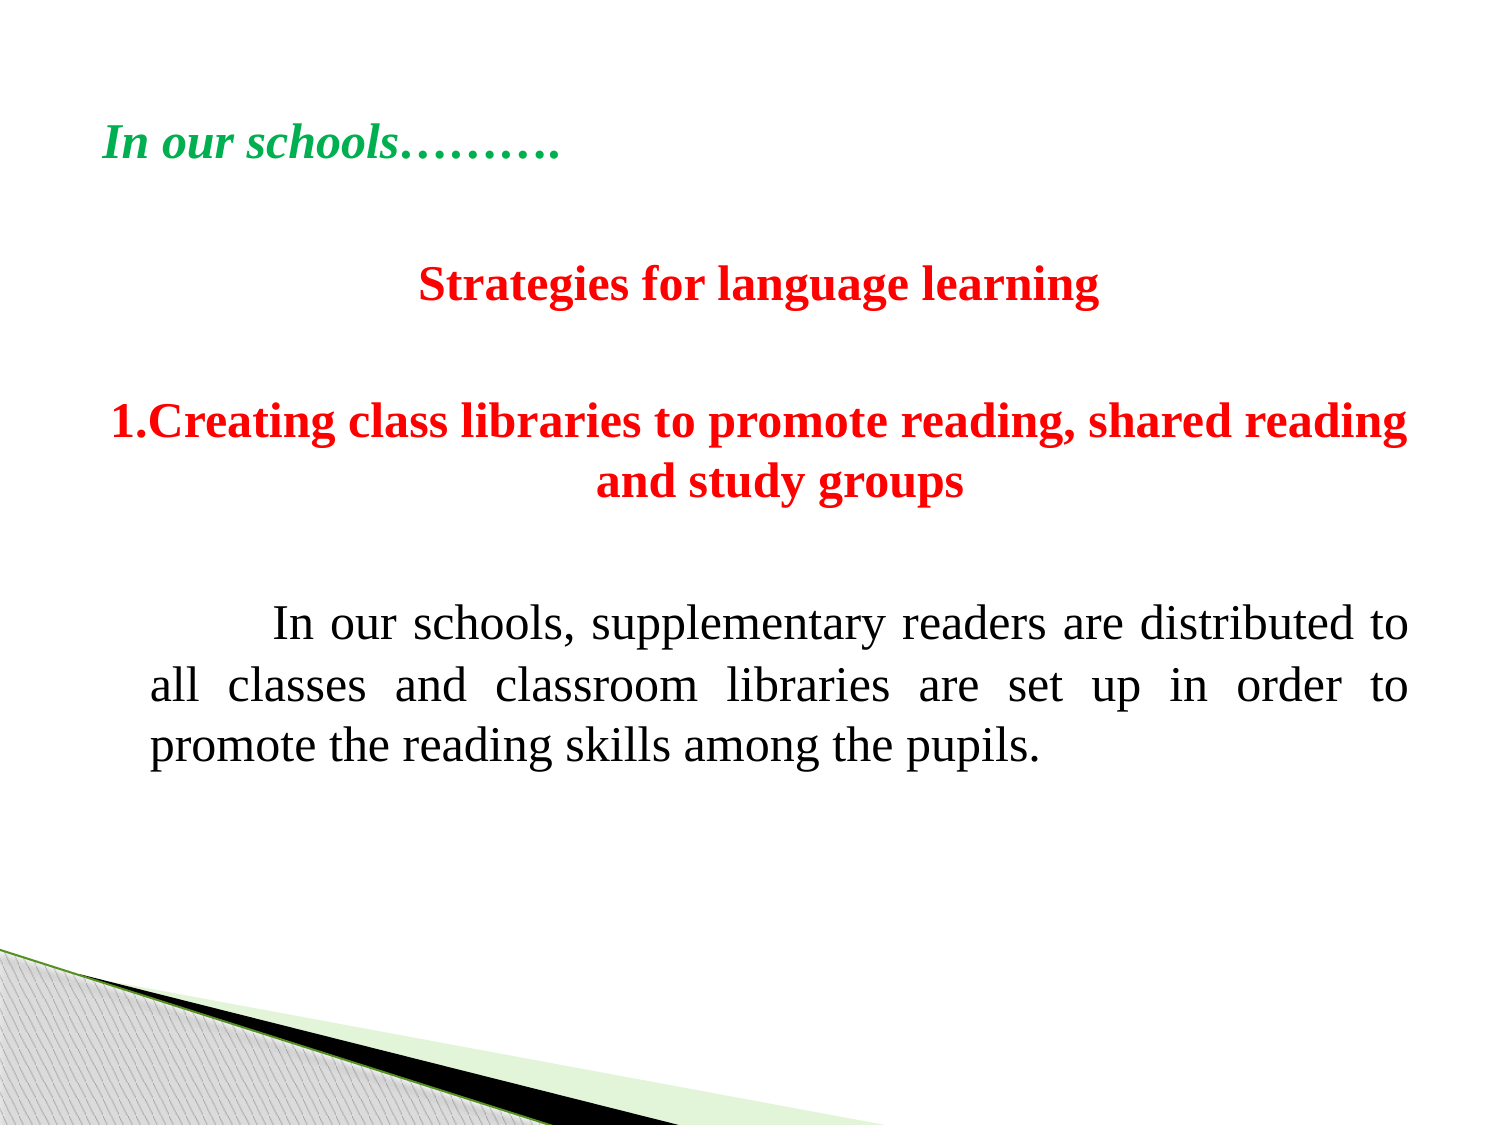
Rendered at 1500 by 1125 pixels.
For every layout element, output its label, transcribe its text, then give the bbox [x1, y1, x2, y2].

list Strategies for language learning 1.Creating class libraries to promote reading, shared reading and study groups In our schools, supplementary readers are distributed to all classes and classroom libraries are set up in order to promote the reading skills among the pupils. [75, 243, 1425, 986]
title In our schools………. [75, 45, 1425, 233]
